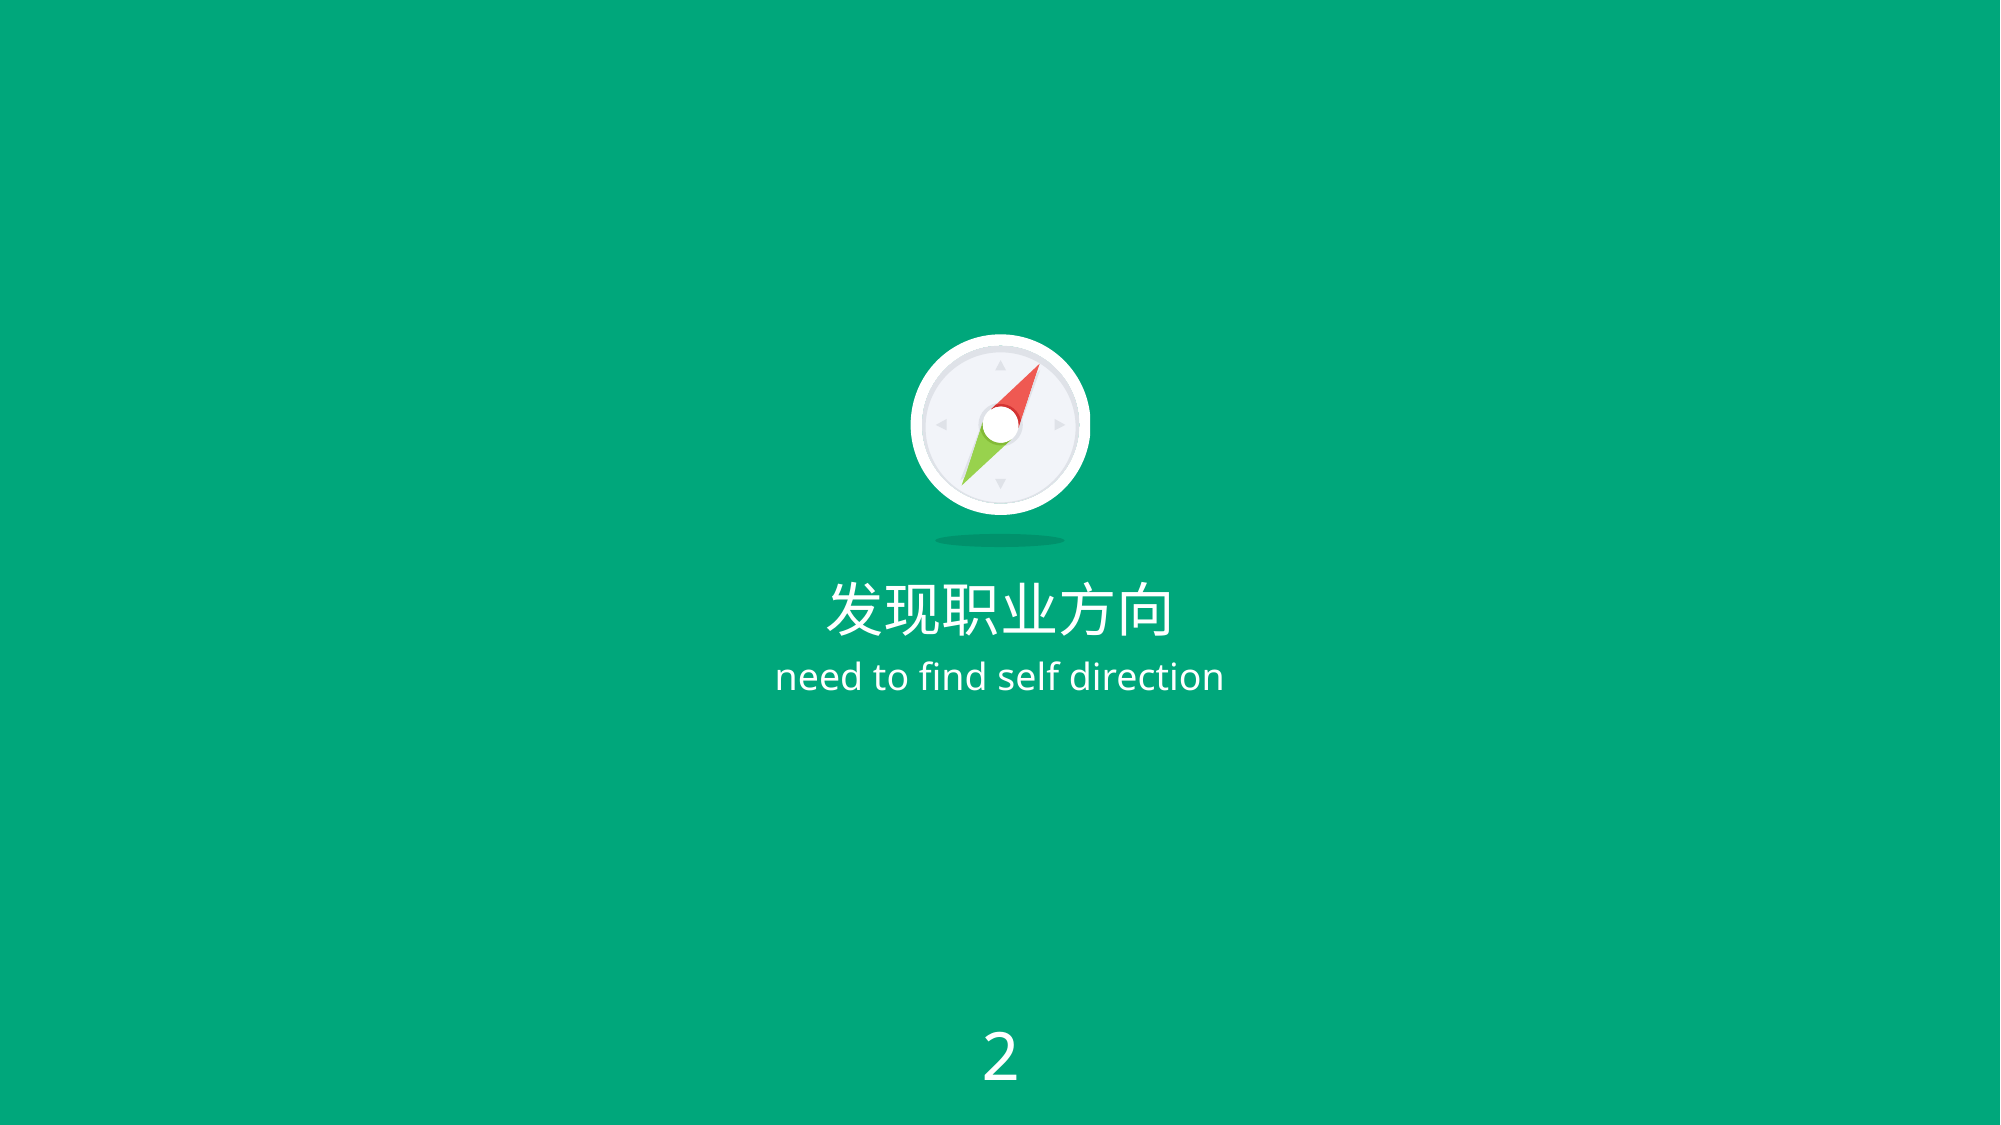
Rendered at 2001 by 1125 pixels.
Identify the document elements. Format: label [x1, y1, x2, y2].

text_box [925, 1006, 1032, 1117]
text_box [778, 333, 1222, 707]
